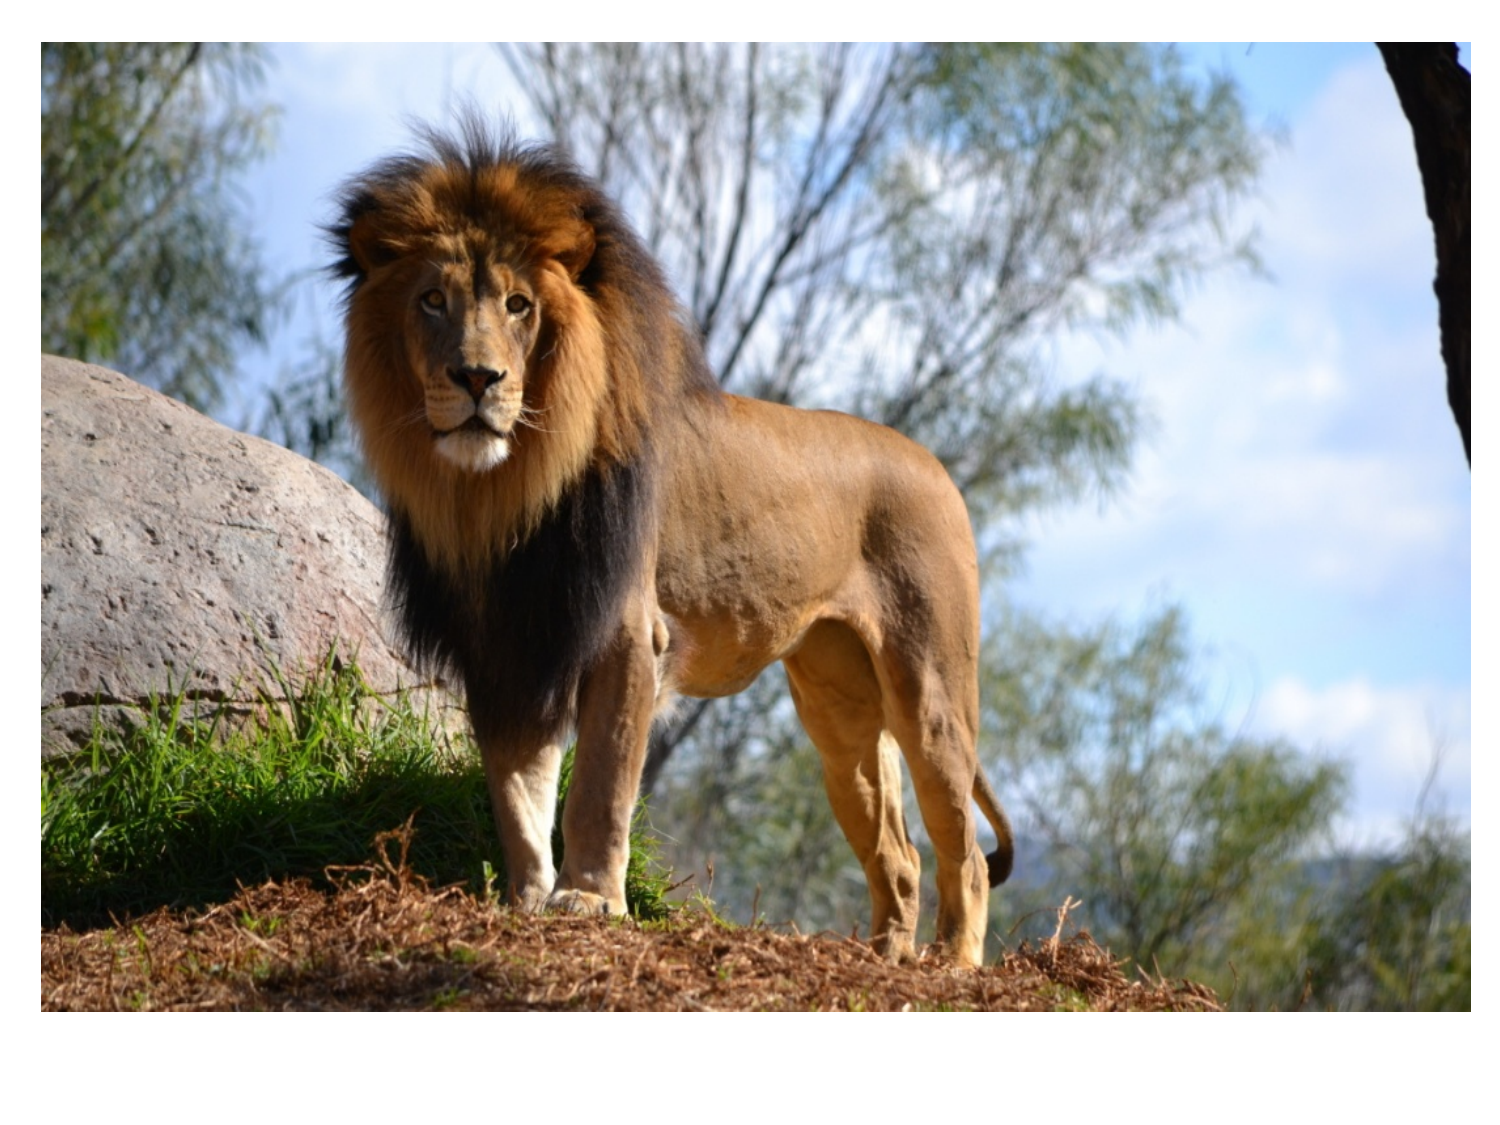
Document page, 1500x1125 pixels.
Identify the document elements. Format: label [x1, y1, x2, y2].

picture [41, 42, 1471, 1012]
